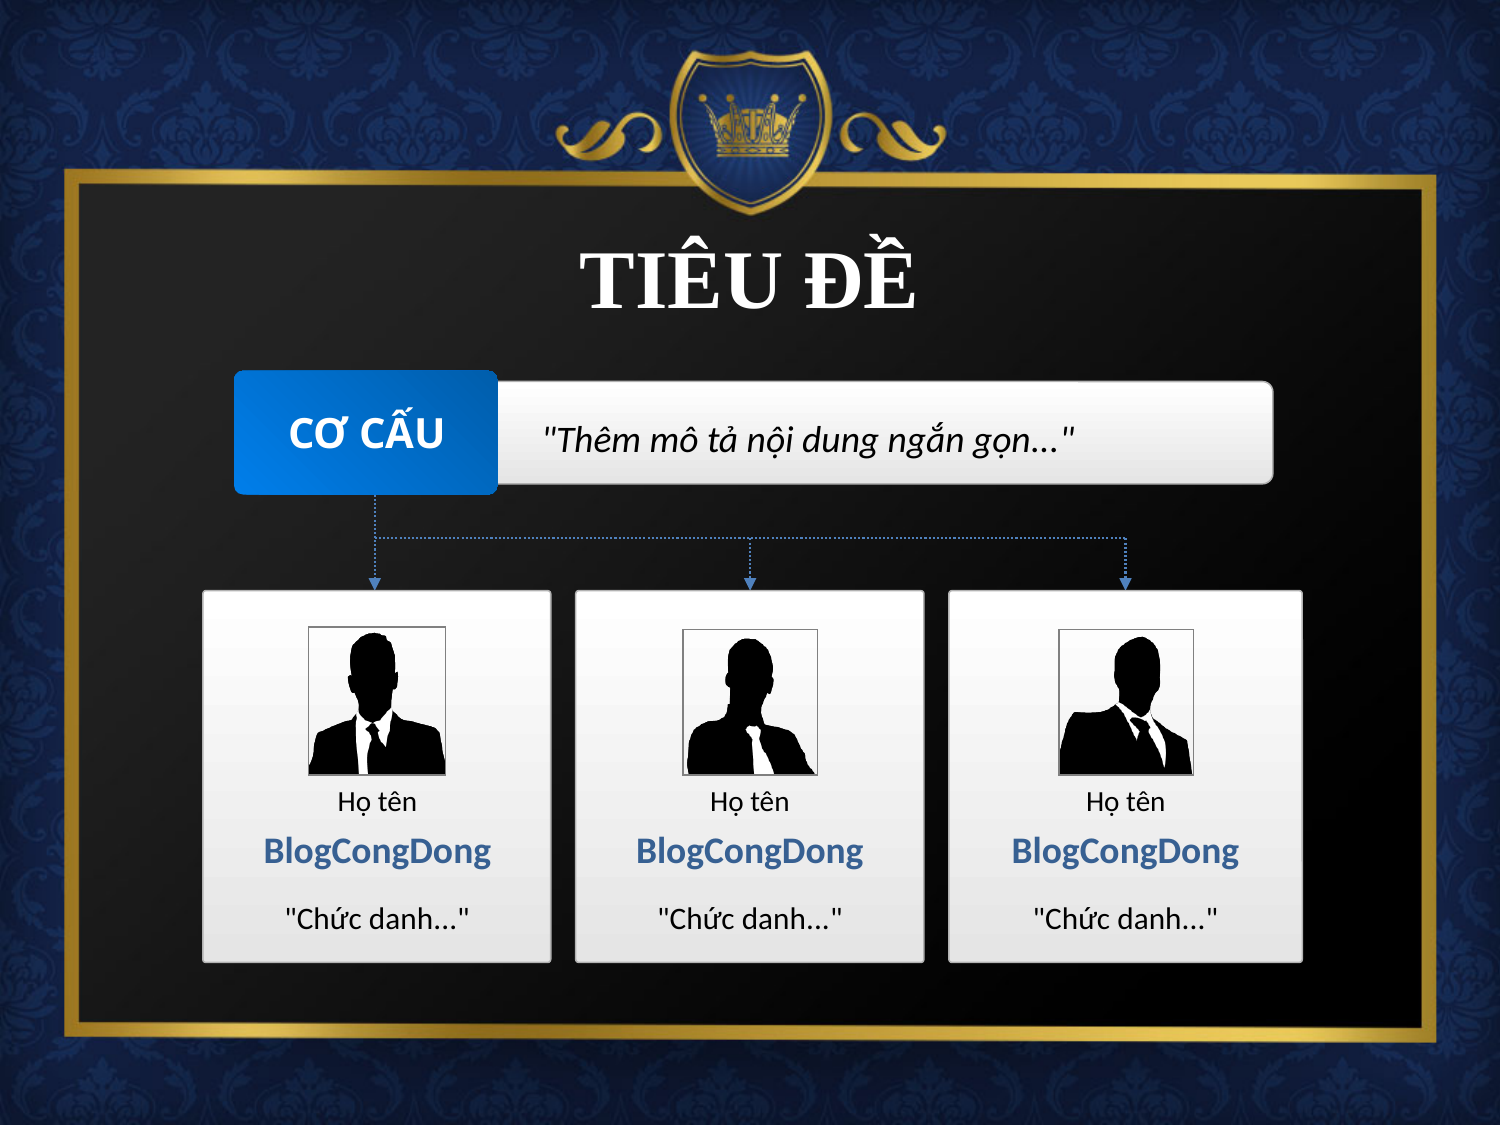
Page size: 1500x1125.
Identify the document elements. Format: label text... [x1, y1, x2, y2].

text_box [233, 370, 498, 495]
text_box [682, 629, 818, 776]
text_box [1058, 629, 1194, 776]
text_box [575, 600, 924, 963]
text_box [374, 490, 1126, 591]
picture [0, 0, 1500, 1125]
text_box Họ tên [1071, 785, 1181, 825]
text_box BlogCongDong [969, 818, 1282, 879]
text_box [948, 590, 1303, 963]
text_box "Chức danh..." [214, 883, 541, 944]
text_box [308, 626, 447, 776]
text_box Họ tên [323, 785, 433, 825]
title TIÊU ĐỀ [99, 212, 1400, 338]
text_box "Chức danh..." [962, 883, 1289, 944]
text_box BlogCongDong [221, 818, 534, 879]
text_box [498, 381, 1273, 484]
text_box "Thêm mô tả nội dung ngắn gọn..." [526, 398, 1259, 468]
text_box "Chức danh..." [587, 883, 913, 944]
text_box [202, 590, 551, 963]
text_box BlogCongDong [593, 818, 907, 879]
text_box CƠ CẤU [273, 399, 462, 465]
text_box Họ tên [695, 785, 805, 825]
